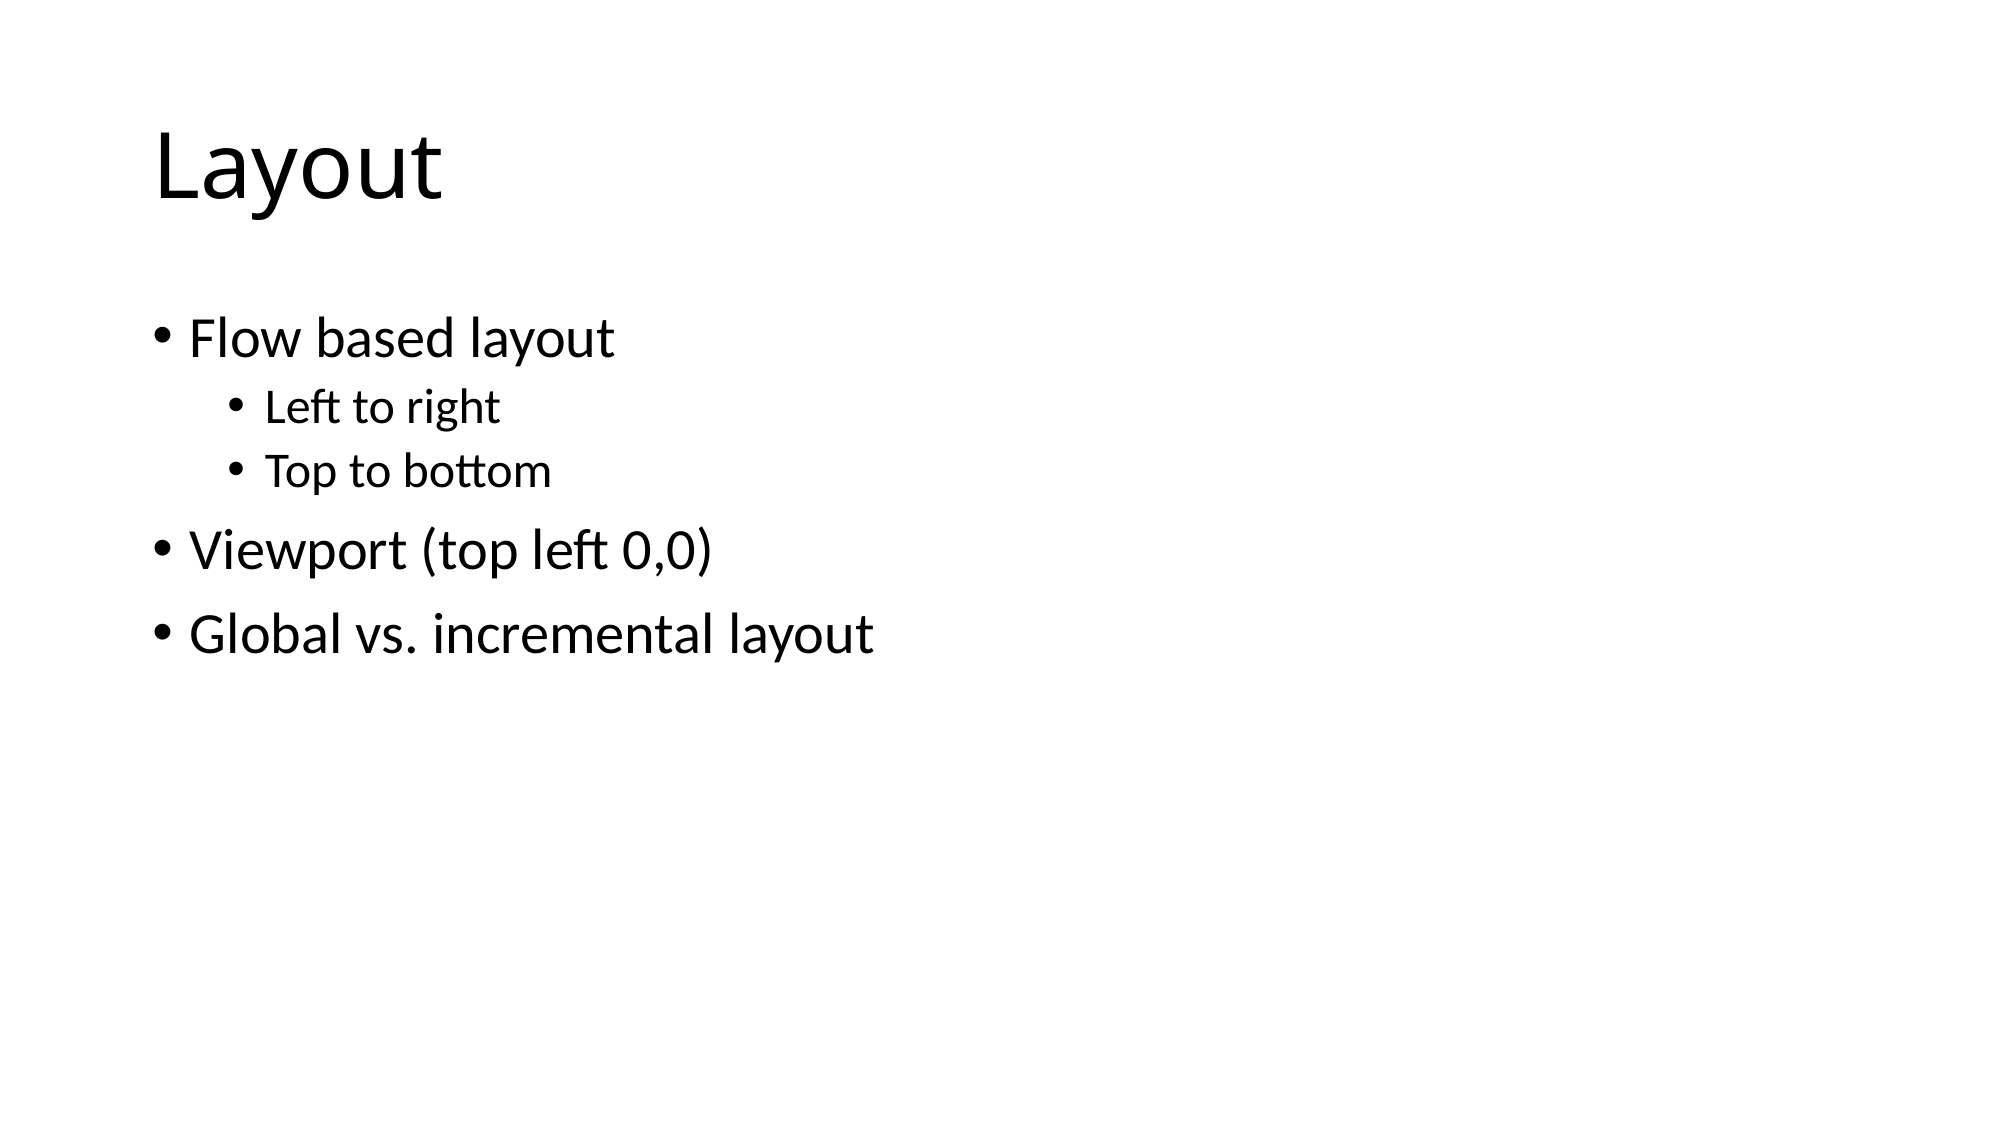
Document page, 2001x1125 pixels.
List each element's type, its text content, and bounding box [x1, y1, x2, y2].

title Layout [137, 59, 1863, 278]
list Flow based layout Left to right Top to bottom Viewport (top left 0,0) Global vs. incremental layout [137, 299, 1863, 1014]
